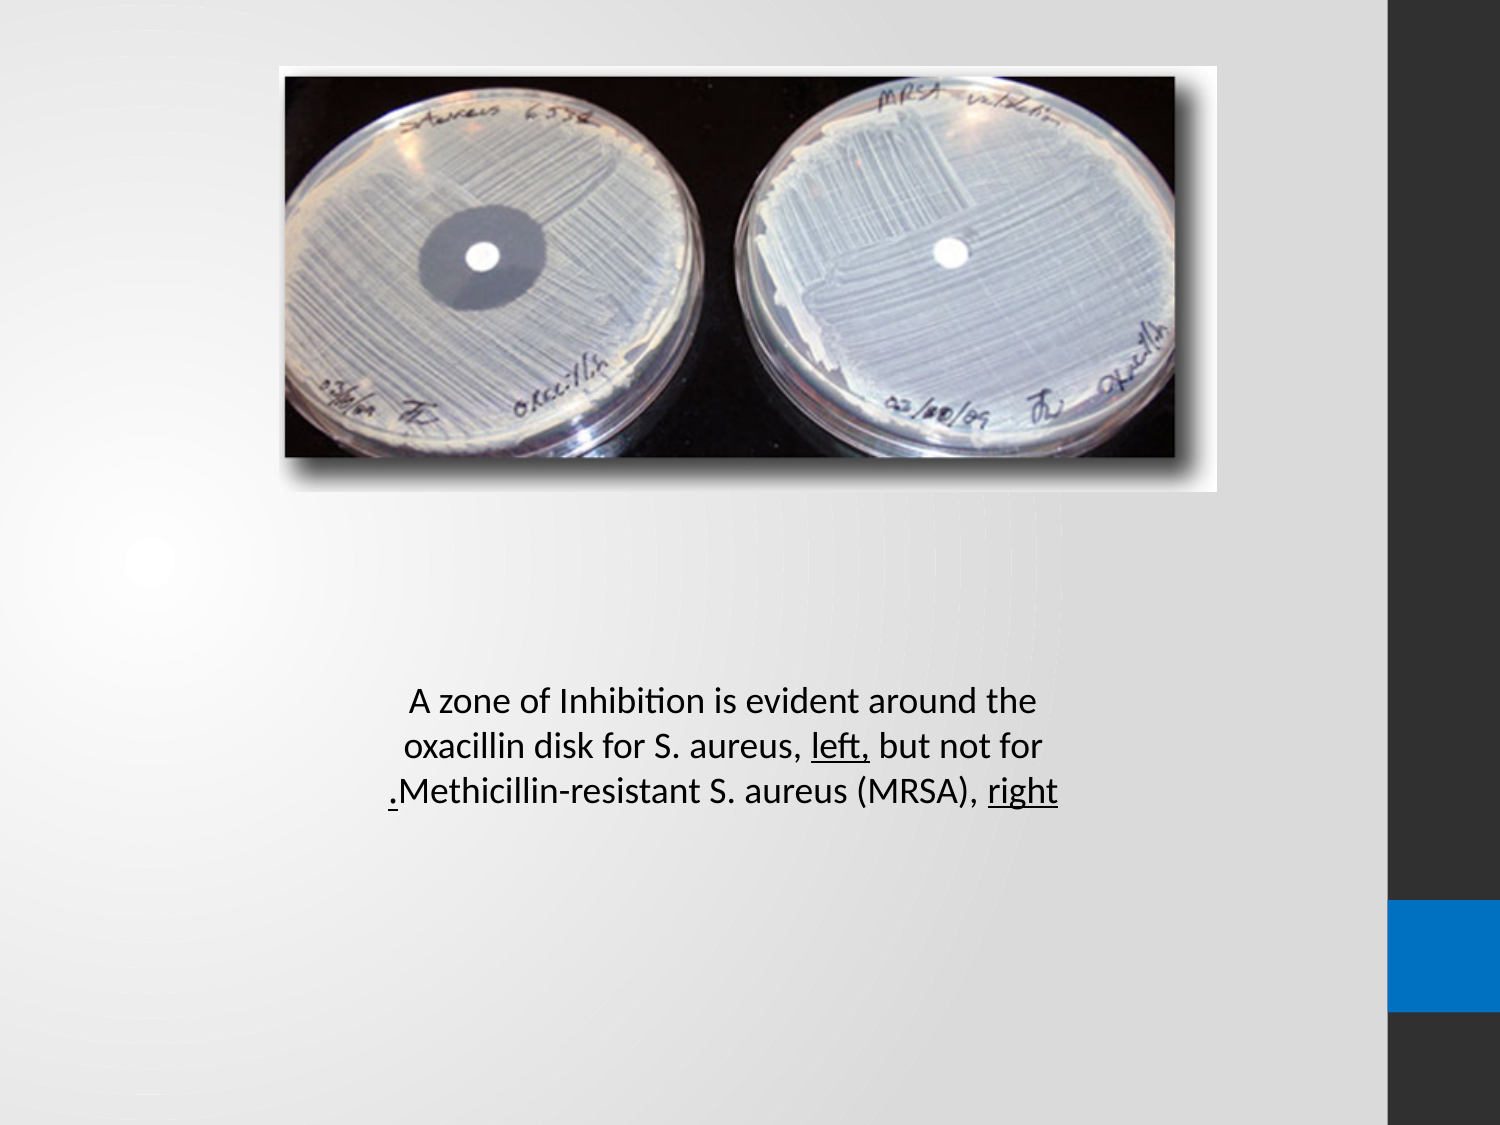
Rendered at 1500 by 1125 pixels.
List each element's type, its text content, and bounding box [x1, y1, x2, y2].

picture [278, 65, 1218, 492]
text_box A zone of Inhibition is evident around the oxacillin disk for S. aureus, left, but not for Methicillin-resistant S. aureus (MRSA), right. [348, 668, 1099, 819]
